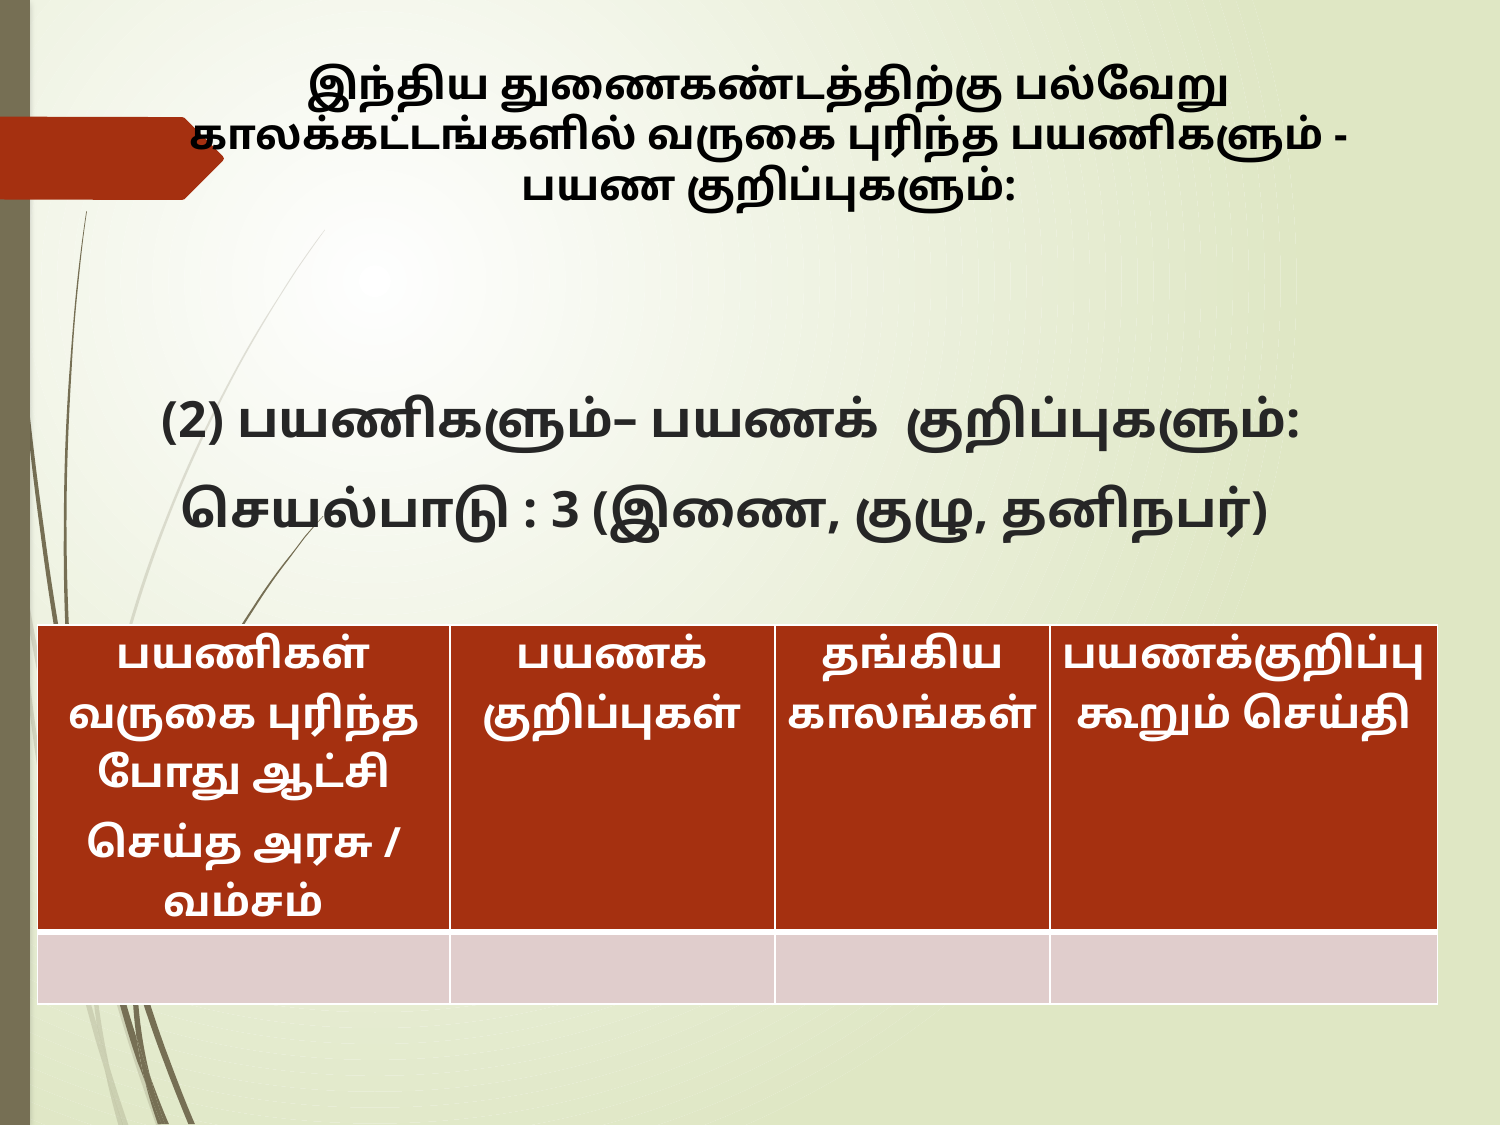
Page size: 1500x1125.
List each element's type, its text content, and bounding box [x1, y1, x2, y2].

title (2) பயணிகளும்– பயணக் குறிப்புகளும்: செயல்பாடு : 3 (இணை, குழு, தனிநபர்) [75, 350, 1388, 550]
table_header பயணக் குறிப்புகள் [451, 626, 774, 929]
table_header தங்கிய காலங்கள் [776, 626, 1049, 929]
text_box இந்திய துணைகண்டத்திற்கு பல்வேறு காலக்கட்டங்களில் வருகை புரிந்த பயணிகளும் - பயண குறிப்புகளும்: [112, 50, 1425, 216]
table_cell [451, 935, 774, 1003]
table_header பயணக்குறிப்பு கூறும் செய்தி [1051, 626, 1437, 929]
table_cell [1051, 935, 1437, 1003]
table_cell [38, 935, 449, 1003]
table_header பயணிகள் வருகை புரிந்த போது ஆட்சி செய்த அரசு / வம்சம் [38, 626, 449, 929]
table_cell [776, 935, 1049, 1003]
